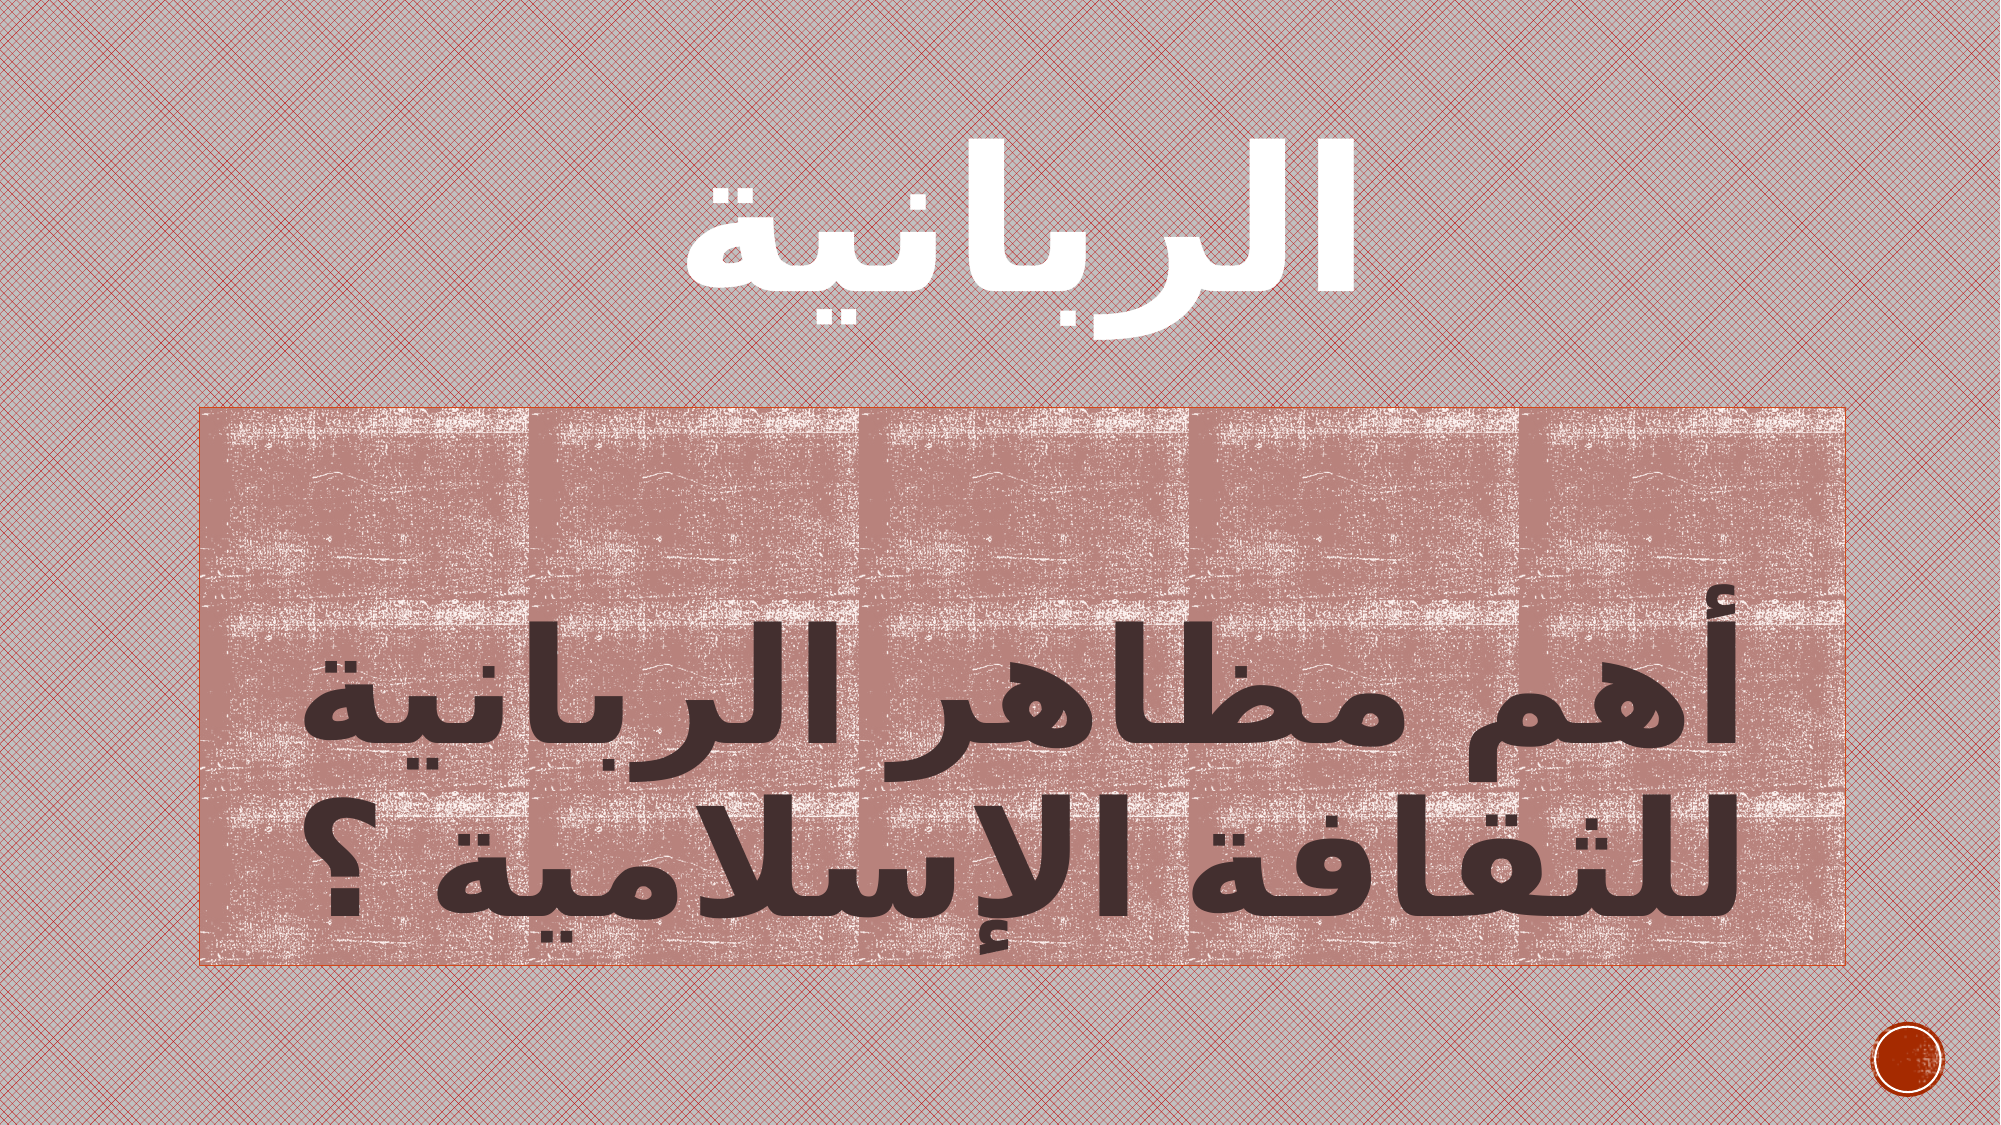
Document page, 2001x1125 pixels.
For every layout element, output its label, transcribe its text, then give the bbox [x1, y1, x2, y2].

list أهم مظاهر الربانية للثقافة الإسلامية ؟ [199, 407, 1846, 966]
title الربانية [232, 44, 1813, 407]
